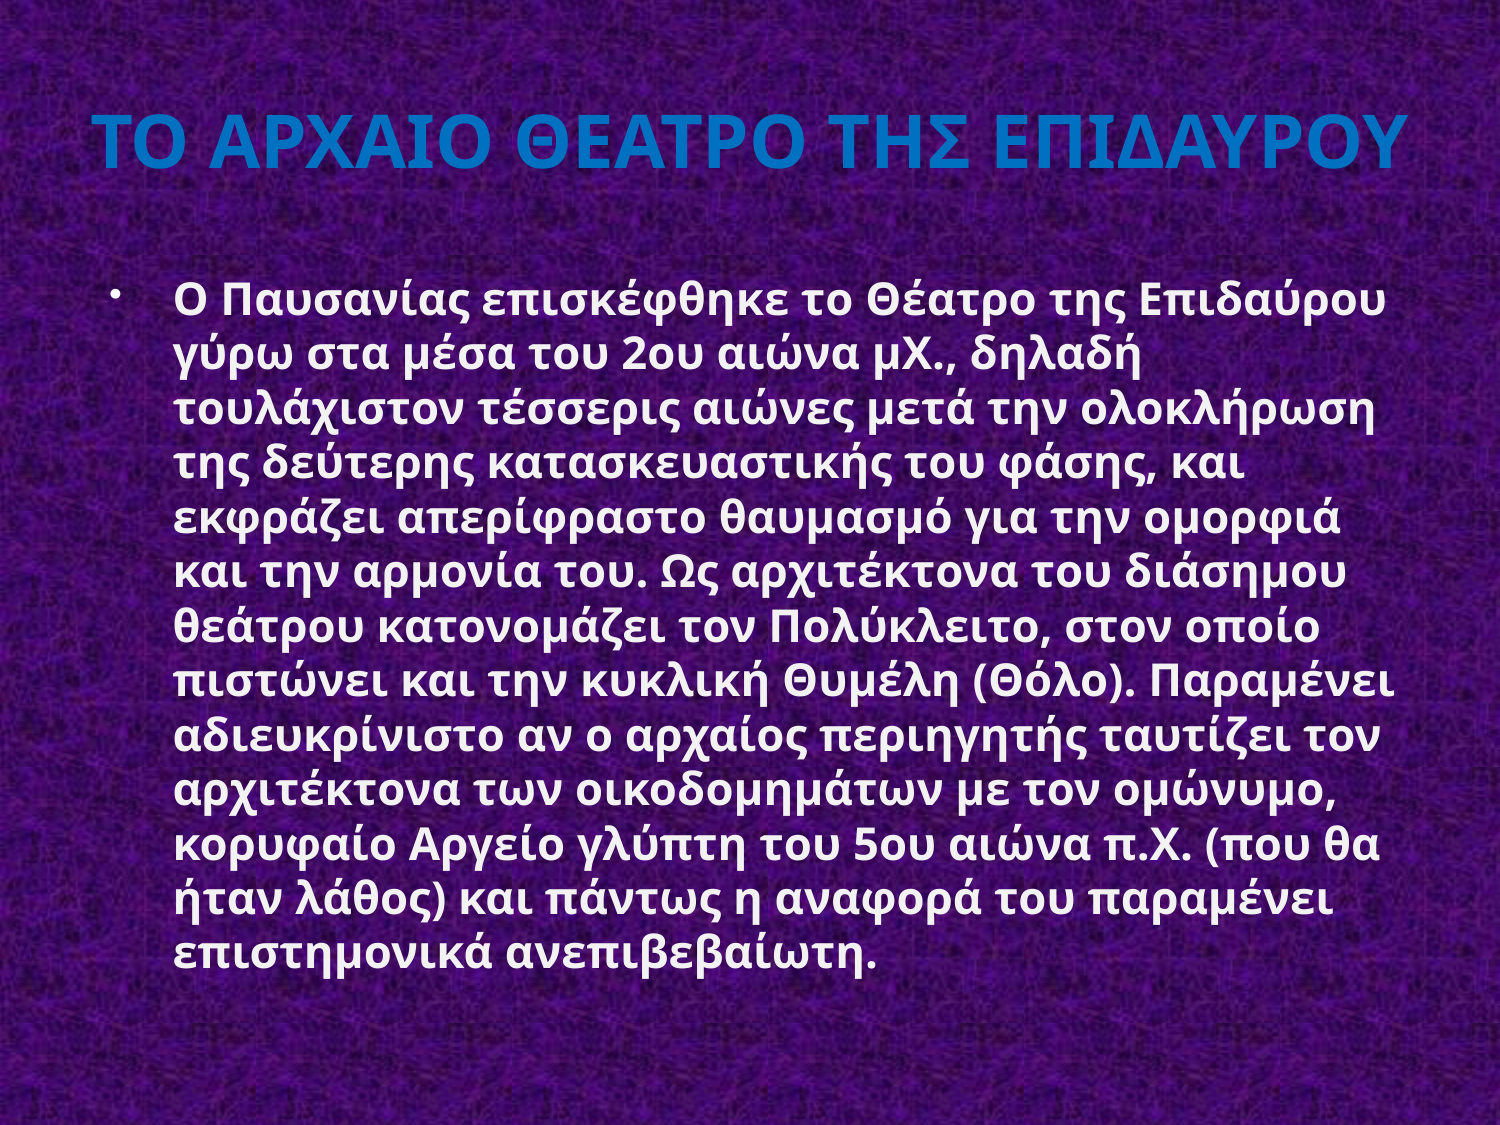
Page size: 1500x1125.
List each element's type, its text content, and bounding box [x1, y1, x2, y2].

picture [0, 0, 1500, 1125]
list Ο Παυσανίας επισκέφθηκε το Θέατρο της Επιδαύρου γύρω στα μέσα του 2ου αιώνα μΧ., δηλαδή τουλάχιστον τέσσερις αιώνες μετά την ολοκλήρωση της δεύτερης κατασκευαστικής του φάσης, και εκφράζει απερίφραστο θαυμασμό για την ομορφιά και την αρμονία του. Ως αρχιτέκτονα του διάσημου θεάτρου κατονομάζει τον Πολύκλειτο, στον οποίο πιστώνει και την κυκλική Θυμέλη (Θόλο). Παραμένει αδιευκρίνιστο αν ο αρχαίος περιηγητής ταυτίζει τον αρχιτέκτονα των οικοδομημάτων με τον ομώνυμο, κορυφαίο Αργείο γλύπτη του 5ου αιώνα π.Χ. (που θα ήταν λάθος) και πάντως η αναφορά του παραμένει επιστημονικά ανεπιβεβαίωτη. [74, 262, 1426, 1036]
title ΤΟ ΑΡΧΑΙΟ ΘΕΑΤΡΟ ΤΗΣ ΕΠΙΔΑΥΡΟΥ [75, 45, 1425, 233]
